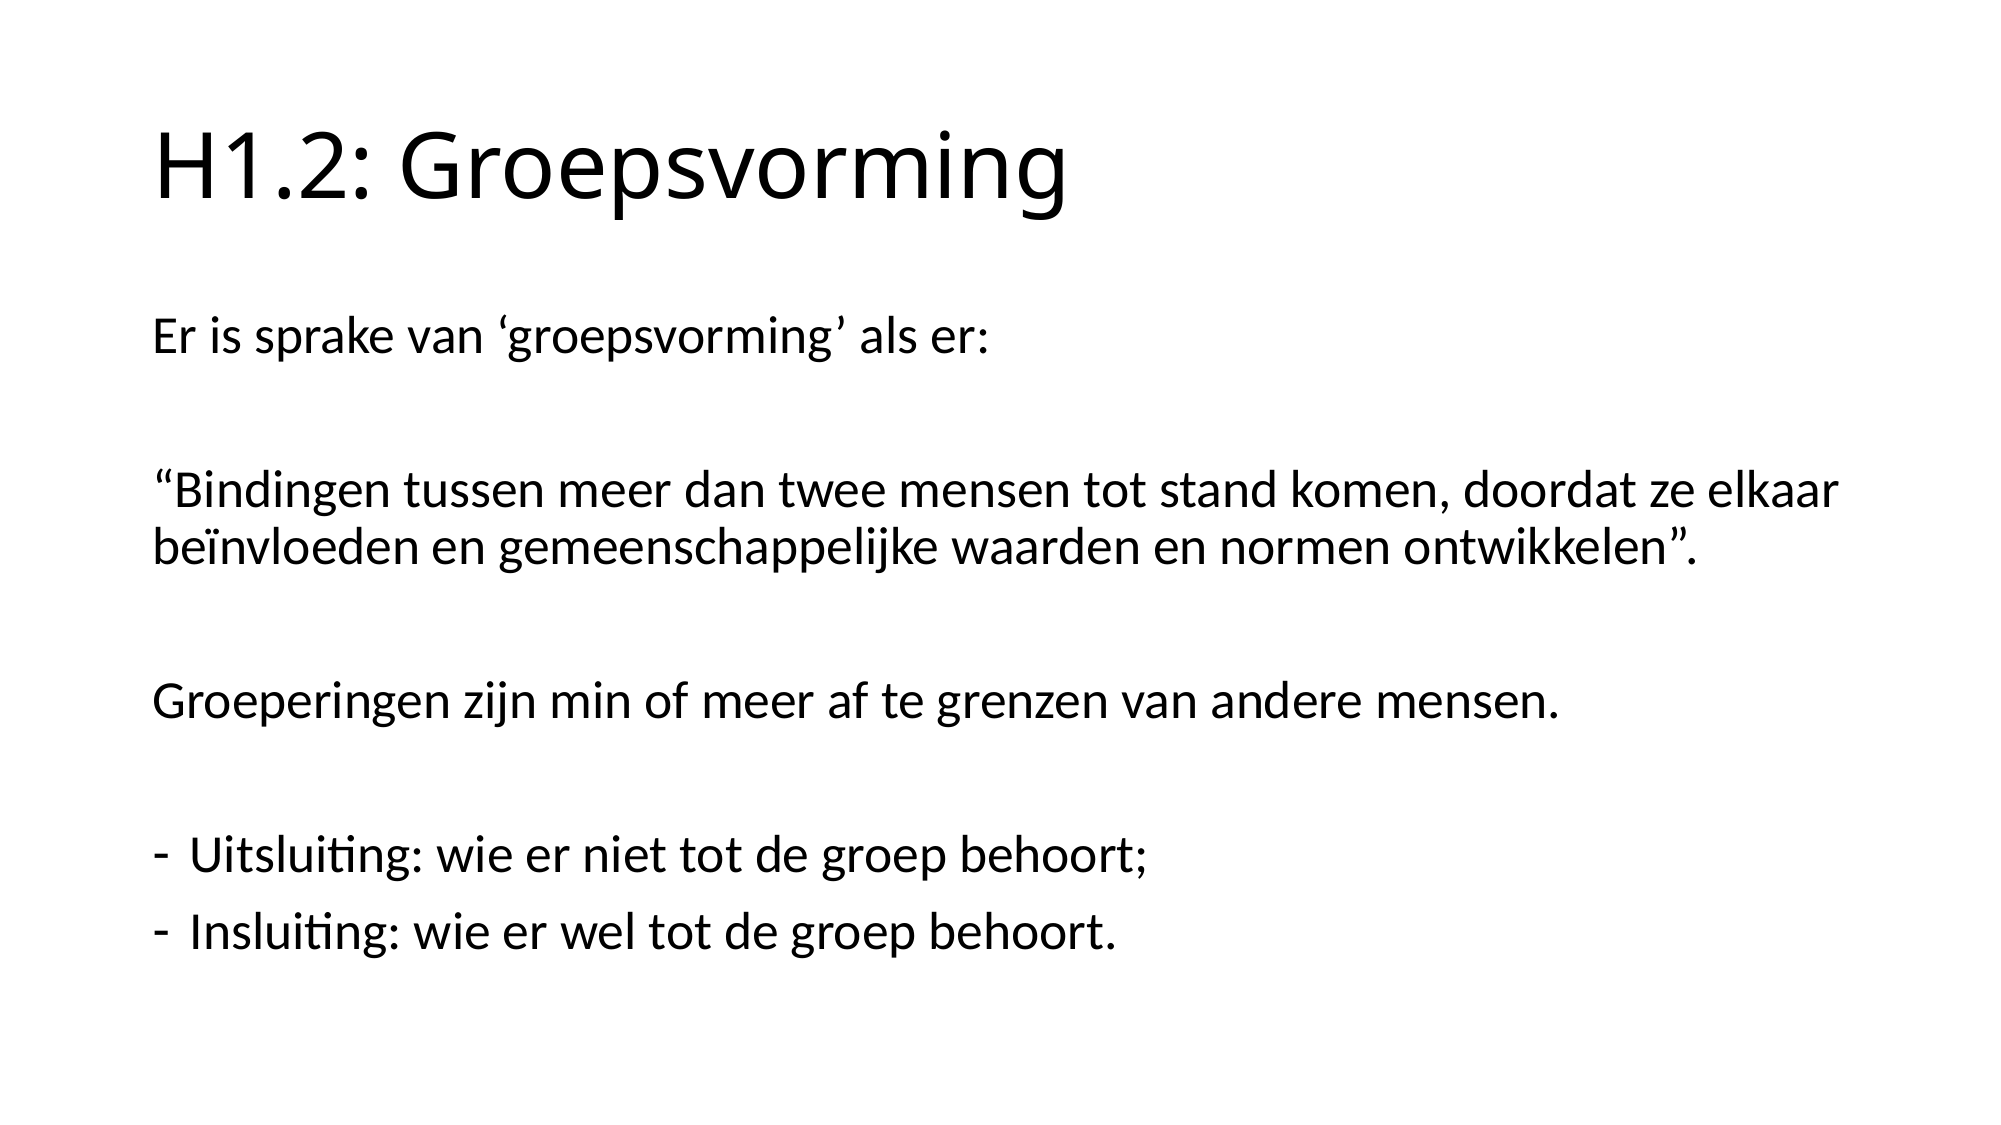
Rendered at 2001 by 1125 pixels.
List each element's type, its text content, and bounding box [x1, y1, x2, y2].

list Er is sprake van ‘groepsvorming’ als er: “Bindingen tussen meer dan twee mensen tot stand komen, doordat ze elkaar beïnvloeden en gemeenschappelijke waarden en normen ontwikkelen”. Groeperingen zijn min of meer af te grenzen van andere mensen. Uitsluiting: wie er niet tot de groep behoort; Insluiting: wie er wel tot de groep behoort. [137, 299, 1863, 1014]
title H1.2: Groepsvorming [137, 59, 1863, 278]
